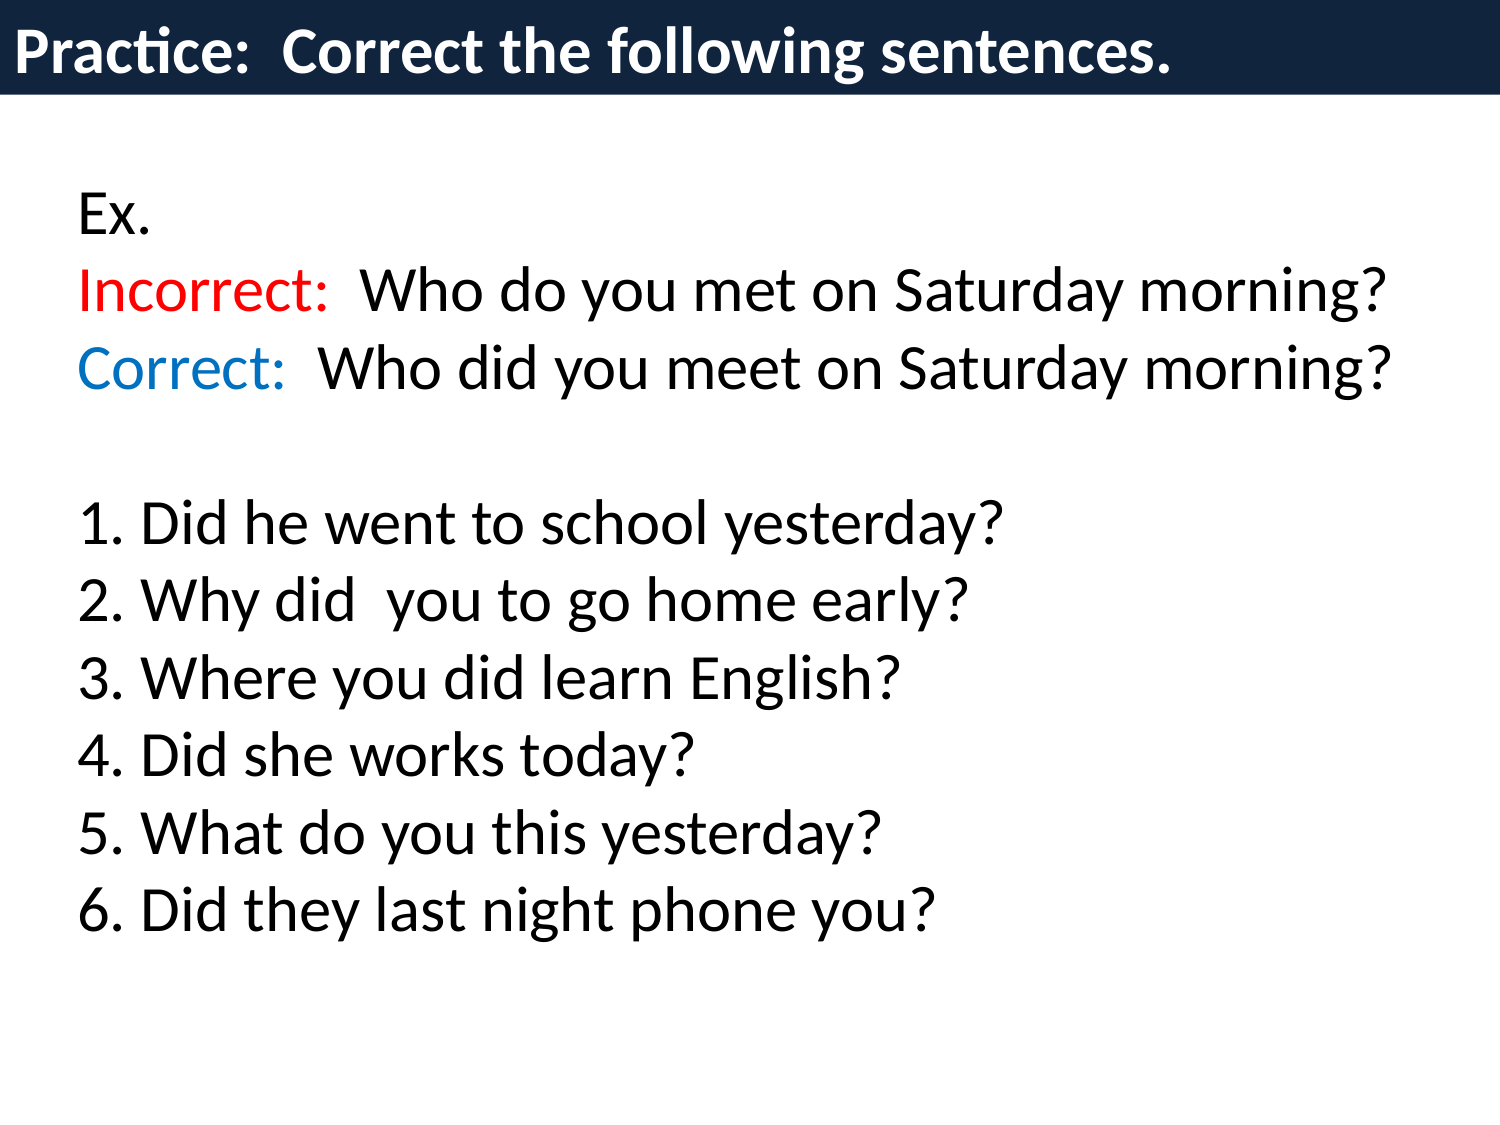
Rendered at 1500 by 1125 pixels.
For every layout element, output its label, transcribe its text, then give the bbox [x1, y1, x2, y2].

text_box Practice: Correct the following sentences. [0, 0, 1500, 95]
text_box Ex. Incorrect: Who do you met on Saturday morning? Correct: Who did you meet on Saturday morning? 1. Did he went to school yesterday? 2. Why did you to go home early? 3. Where you did learn English? 4. Did she works today? 5. What do you this yesterday? 6. Did they last night phone you? [62, 162, 1438, 952]
